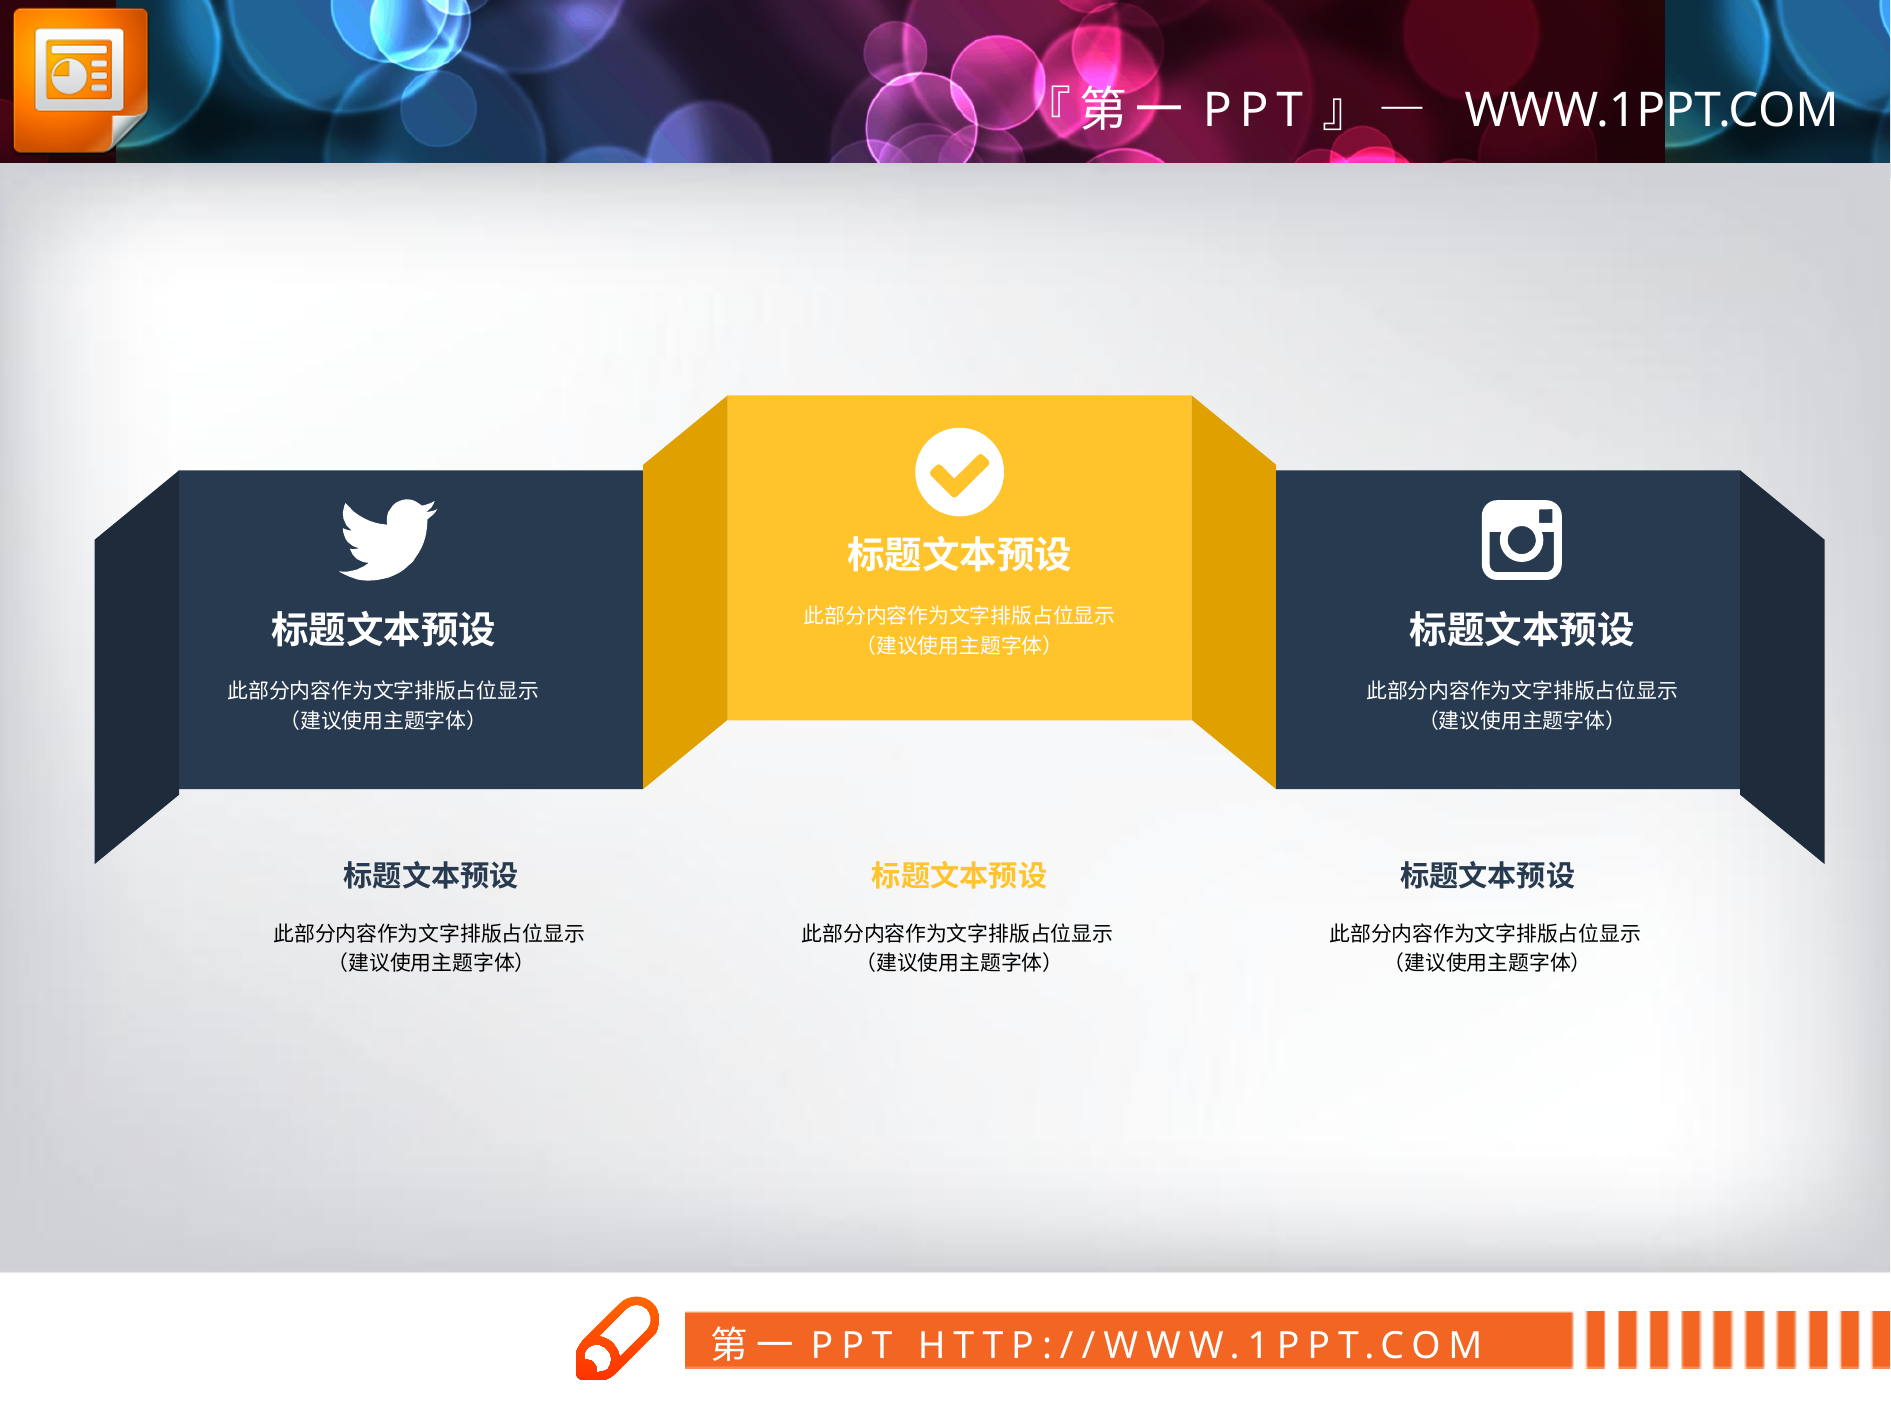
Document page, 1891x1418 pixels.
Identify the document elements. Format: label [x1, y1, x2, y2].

text_box [94, 395, 1825, 993]
picture [0, 0, 1891, 1275]
picture [685, 1311, 1891, 1369]
